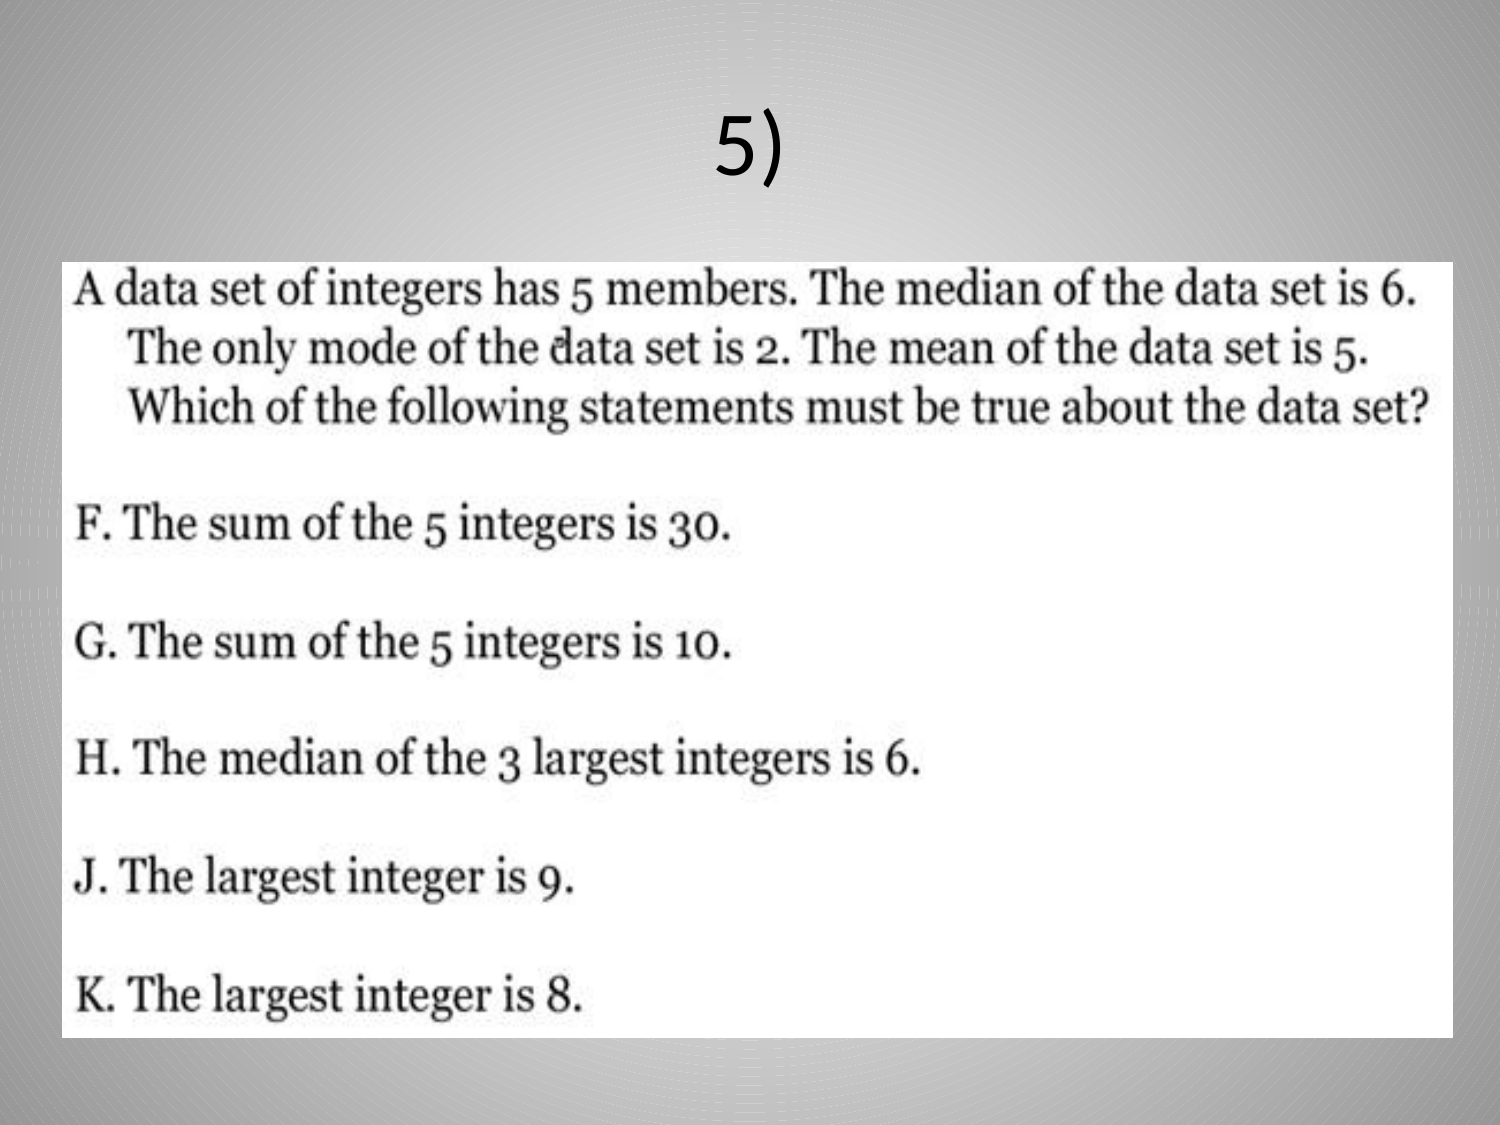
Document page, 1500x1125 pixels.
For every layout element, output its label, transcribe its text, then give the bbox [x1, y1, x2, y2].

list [61, 262, 1454, 1038]
title 5) [75, 45, 1425, 233]
